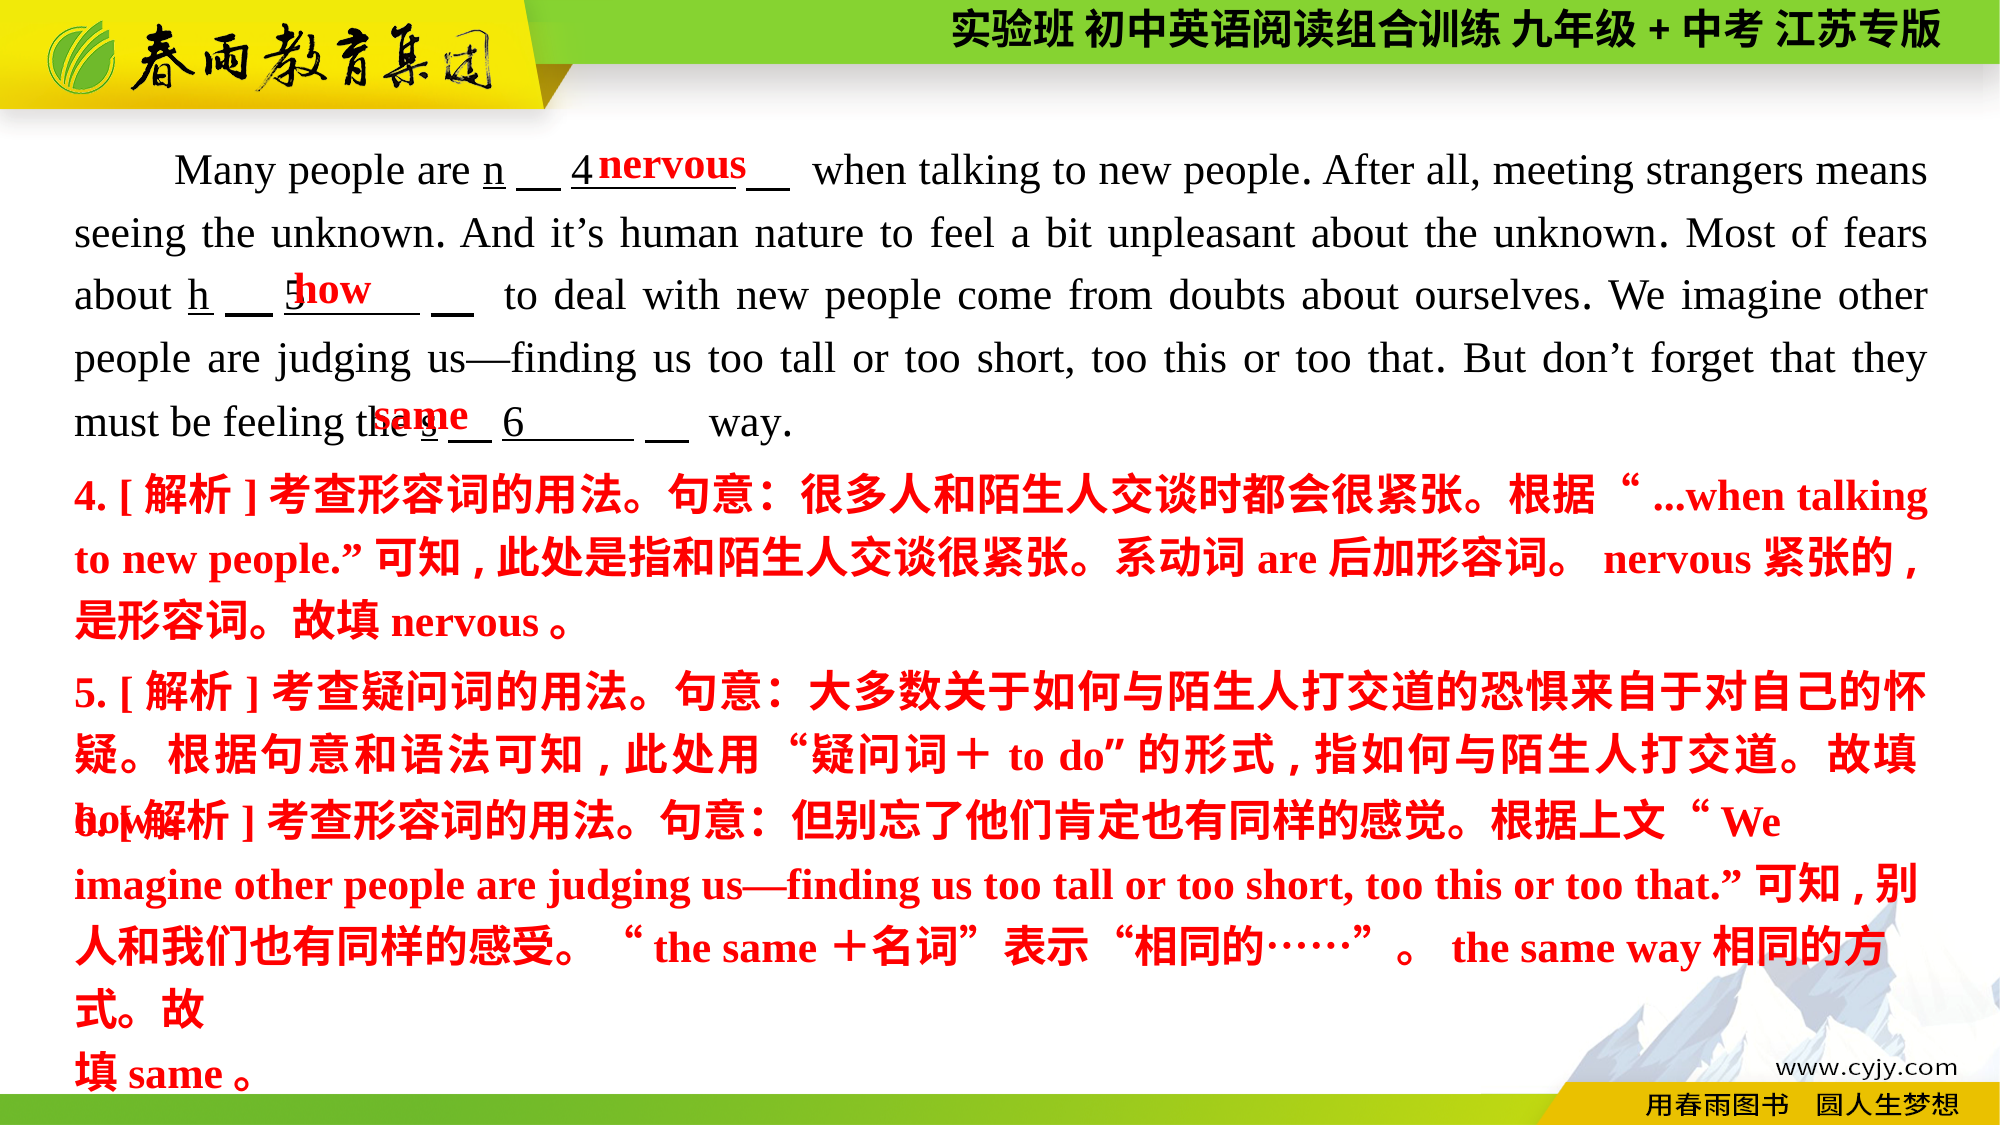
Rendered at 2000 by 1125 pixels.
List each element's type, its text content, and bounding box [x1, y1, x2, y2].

text_box 4. [解析]考查形容词的用法。句意：很多人和陌生人交谈时都会很紧张。根据“...when talking to new people.”可知,此处是指和陌生人交谈很紧张。系动词are后加形容词。nervous紧张的,是形容词。故填nervous。 [59, 448, 1944, 646]
text_box same [358, 378, 538, 446]
text_box 6. [解析]考查形容词的用法。句意：但别忘了他们肯定也有同样的感觉。根据上文“We imagine other people are judging us—finding us too tall or too short, too this or too that.”可知,别人和我们也有同样的感受。“the same＋名词”表示“相同的……”。the same way相同的方式。故 填same。 [59, 775, 1944, 1105]
text_box 5. [解析]考查疑问词的用法。句意：大多数关于如何与陌生人打交道的恐惧来自于对自己的怀疑。根据句意和语法可知,此处用“疑问词＋to do”的形式,指如何与陌生人打交道。故填how。 [59, 646, 1944, 775]
list Many people are n 4 when talking to new people. After all, meeting strangers means seeing the unknown. And it’s human nature to feel a bit unpleasant about the unknown. Most of fears about h 5 to deal with new people come from doubts about ourselves. We imagine other people are judging us—finding us too tall or too short, too this or too that. But don’t forget that they must be feeling the s 6 way. [59, 122, 1944, 448]
picture [0, 0, 2000, 1125]
text_box nervous [583, 126, 816, 195]
text_box how [278, 252, 441, 320]
